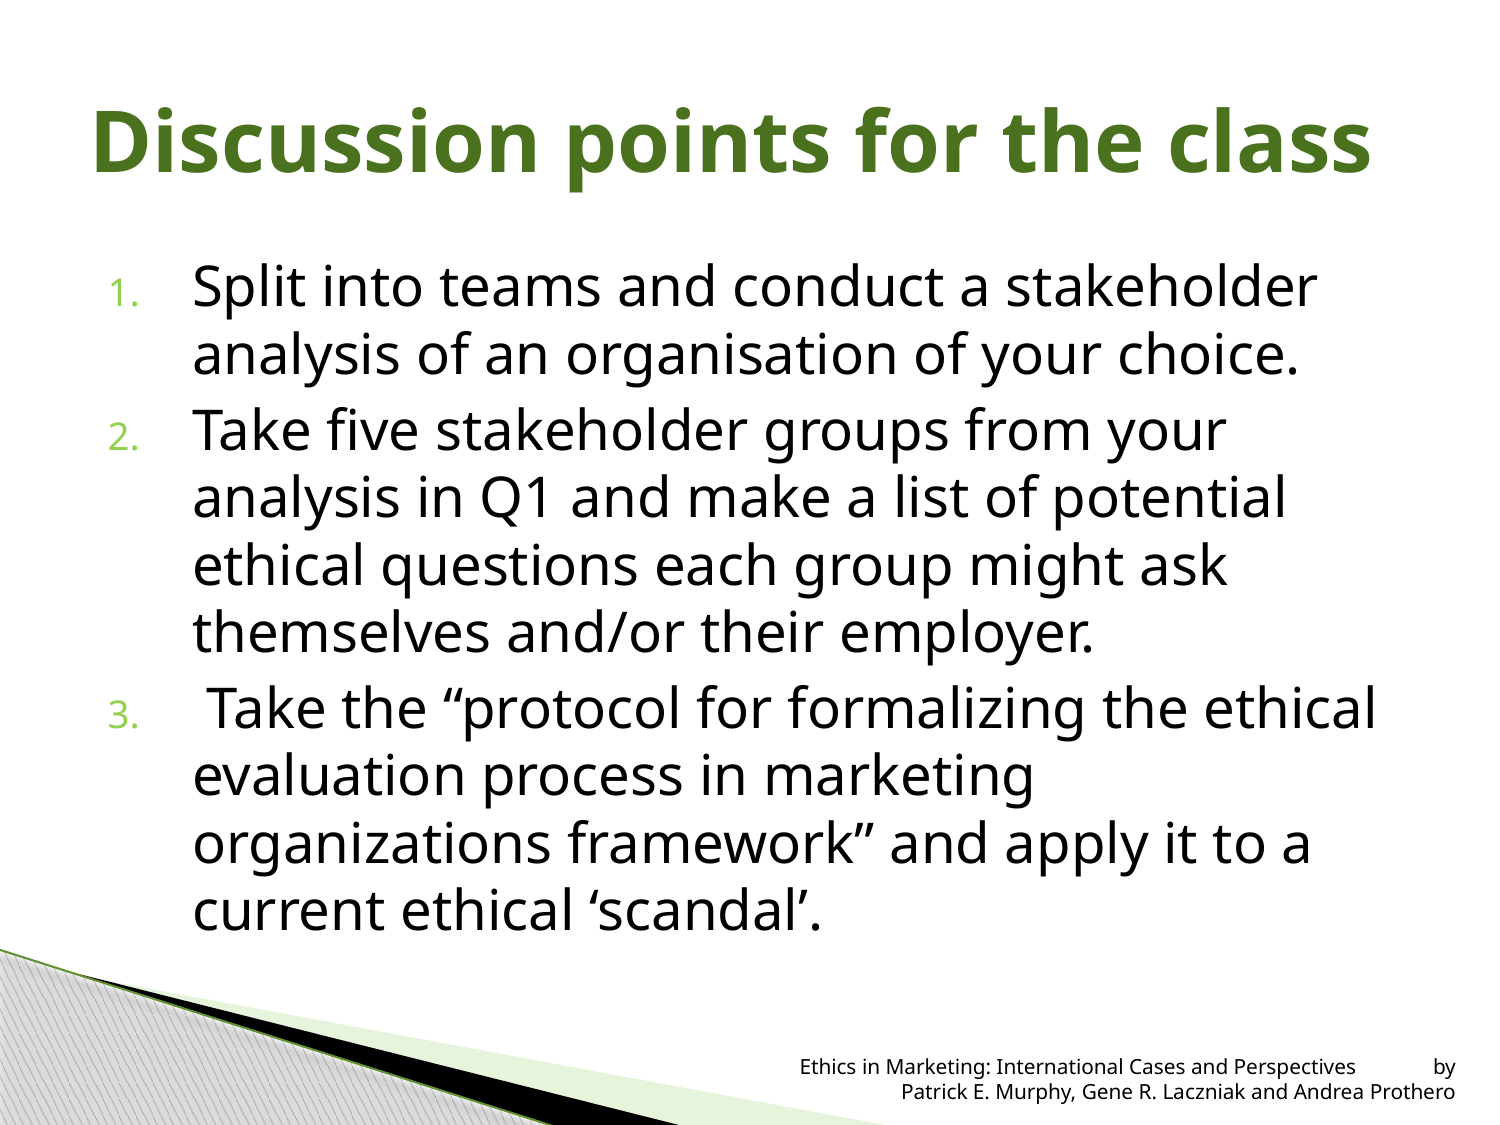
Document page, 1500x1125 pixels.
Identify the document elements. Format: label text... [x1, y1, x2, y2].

footer Ethics in Marketing: International Cases and Perspectives by Patrick E. Murphy, Gene R. Laczniak and Andrea Prothero [718, 1051, 1471, 1112]
list Split into teams and conduct a stakeholder analysis of an organisation of your choice. Take five stakeholder groups from your analysis in Q1 and make a list of potential ethical questions each group might ask themselves and/or their employer. Take the “protocol for formalizing the ethical evaluation process in marketing organizations framework” and apply it to a current ethical ‘scandal’. [75, 243, 1425, 986]
title Discussion points for the class [75, 45, 1425, 233]
